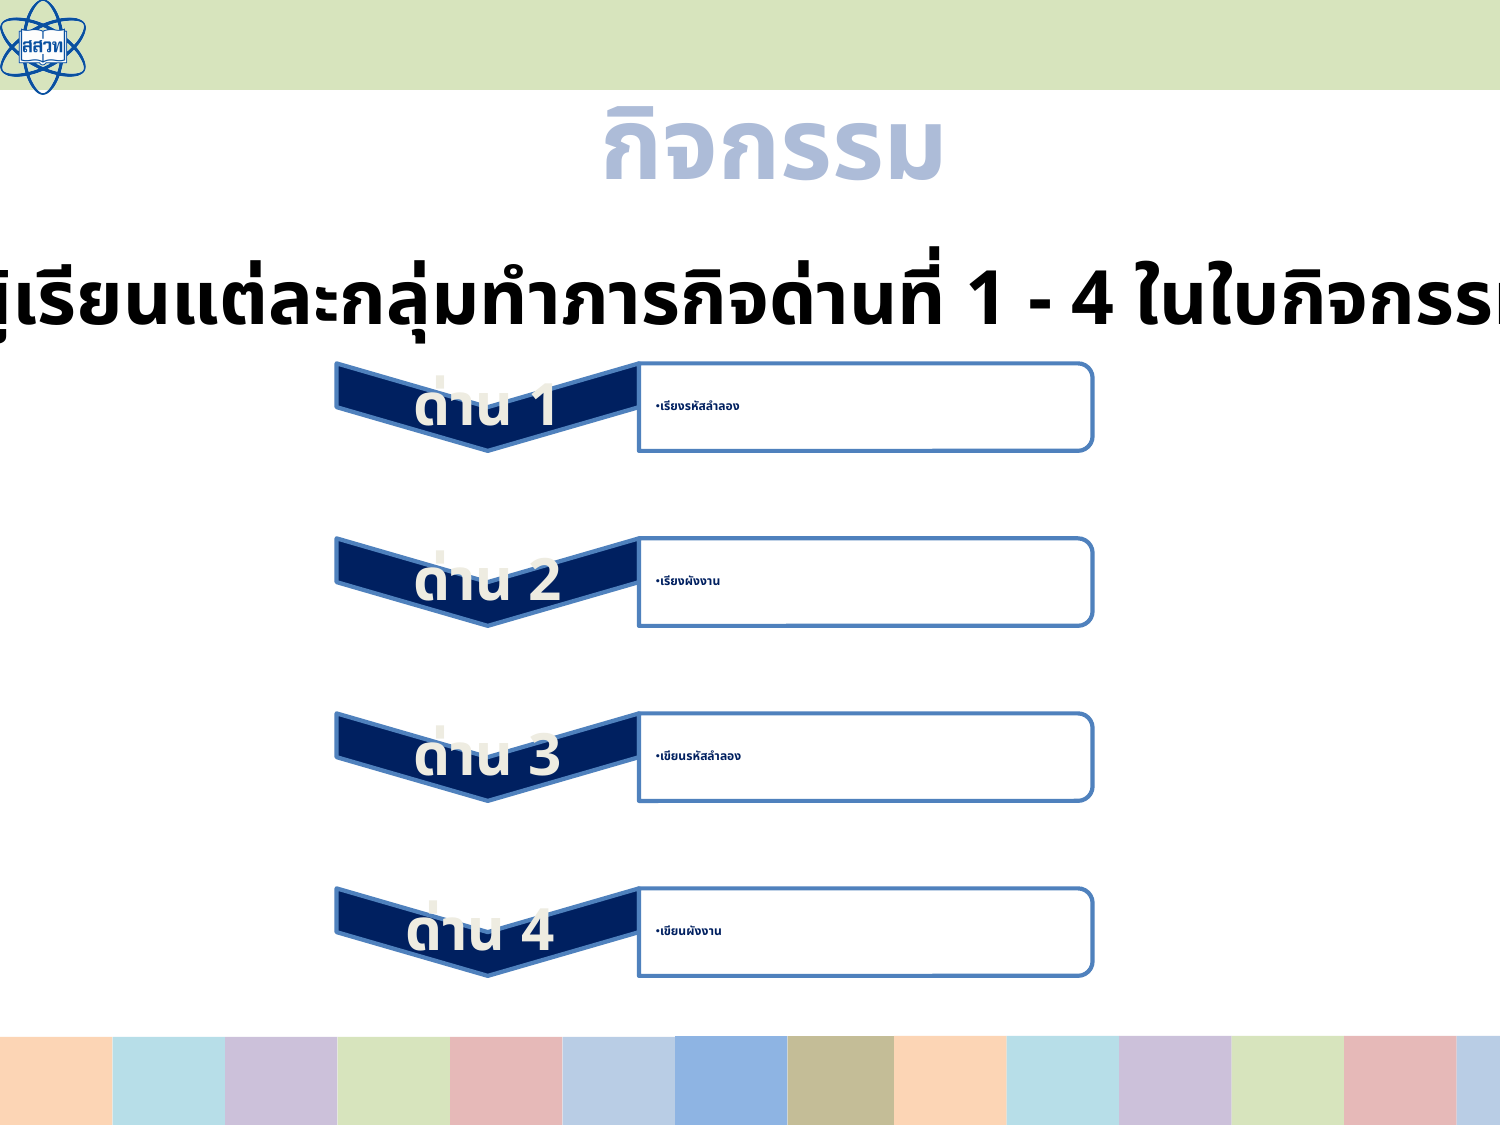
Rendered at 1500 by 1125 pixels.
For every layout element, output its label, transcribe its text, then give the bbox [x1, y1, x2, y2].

picture [0, 0, 86, 95]
text_box กิจกรรม [137, 19, 1413, 261]
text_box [336, 363, 1093, 977]
text_box ผู้เรียนแต่ละกลุ่มทำภารกิจด่านที่ 1 - 4 ในใบกิจกรรมที่ 3.2 [0, 242, 1500, 482]
